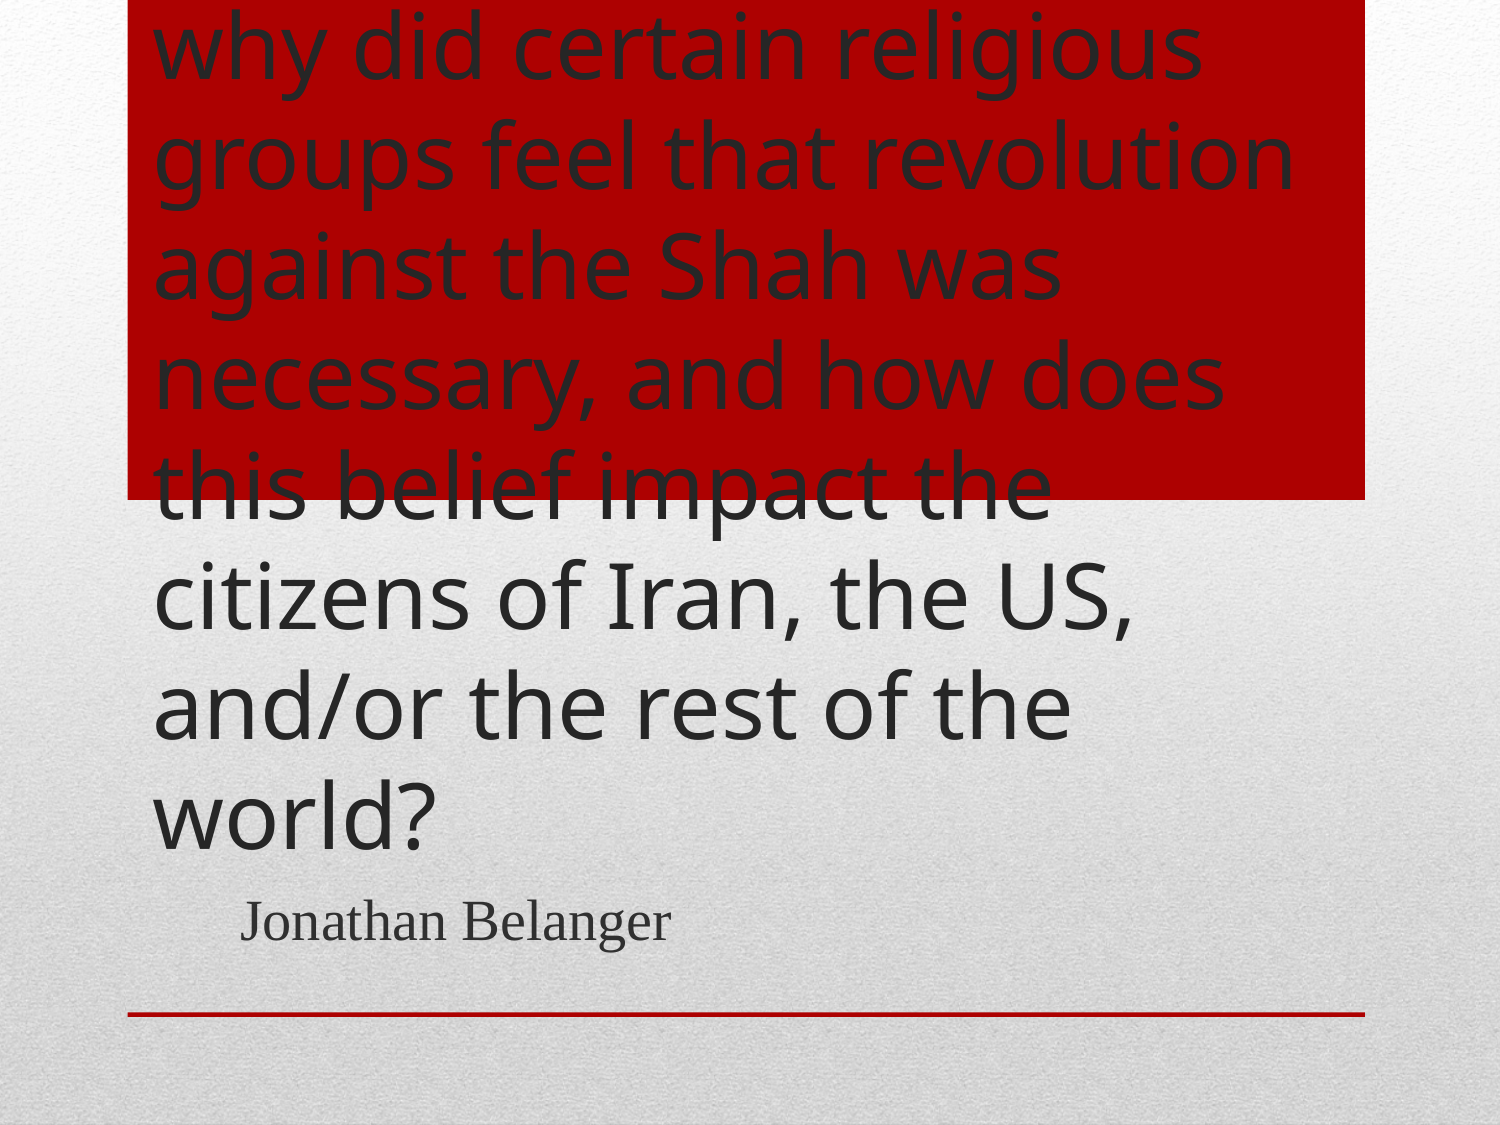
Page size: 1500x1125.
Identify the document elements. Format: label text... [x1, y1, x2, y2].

subtitle Jonathan Belanger [225, 875, 1275, 1125]
title What are the major religious beliefs of Islam, why did certain religious groups feel that revolution against the Shah was necessary, and how does this belief impact the citizens of Iran, the US, and/or the rest of the world? [137, 624, 1375, 875]
